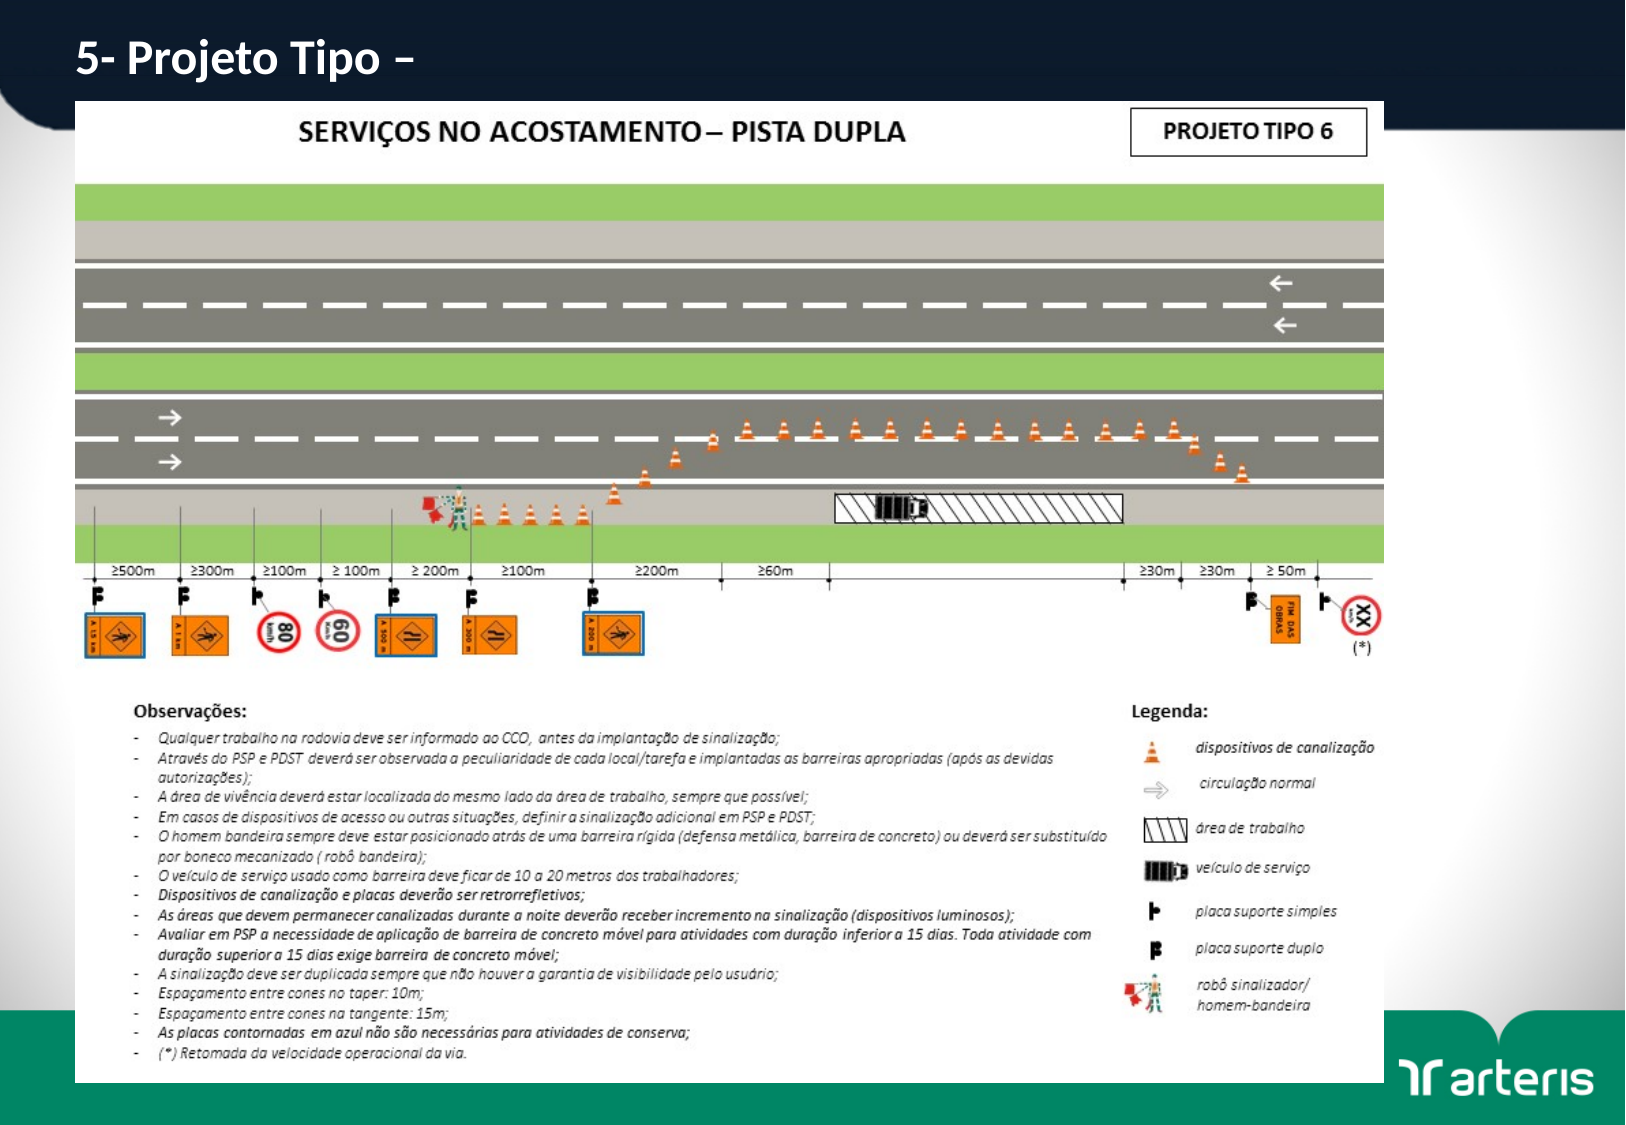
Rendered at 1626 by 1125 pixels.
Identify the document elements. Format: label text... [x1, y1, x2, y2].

picture [0, 0, 1625, 1125]
text_box 5- Projeto Tipo – [75, 42, 1341, 85]
